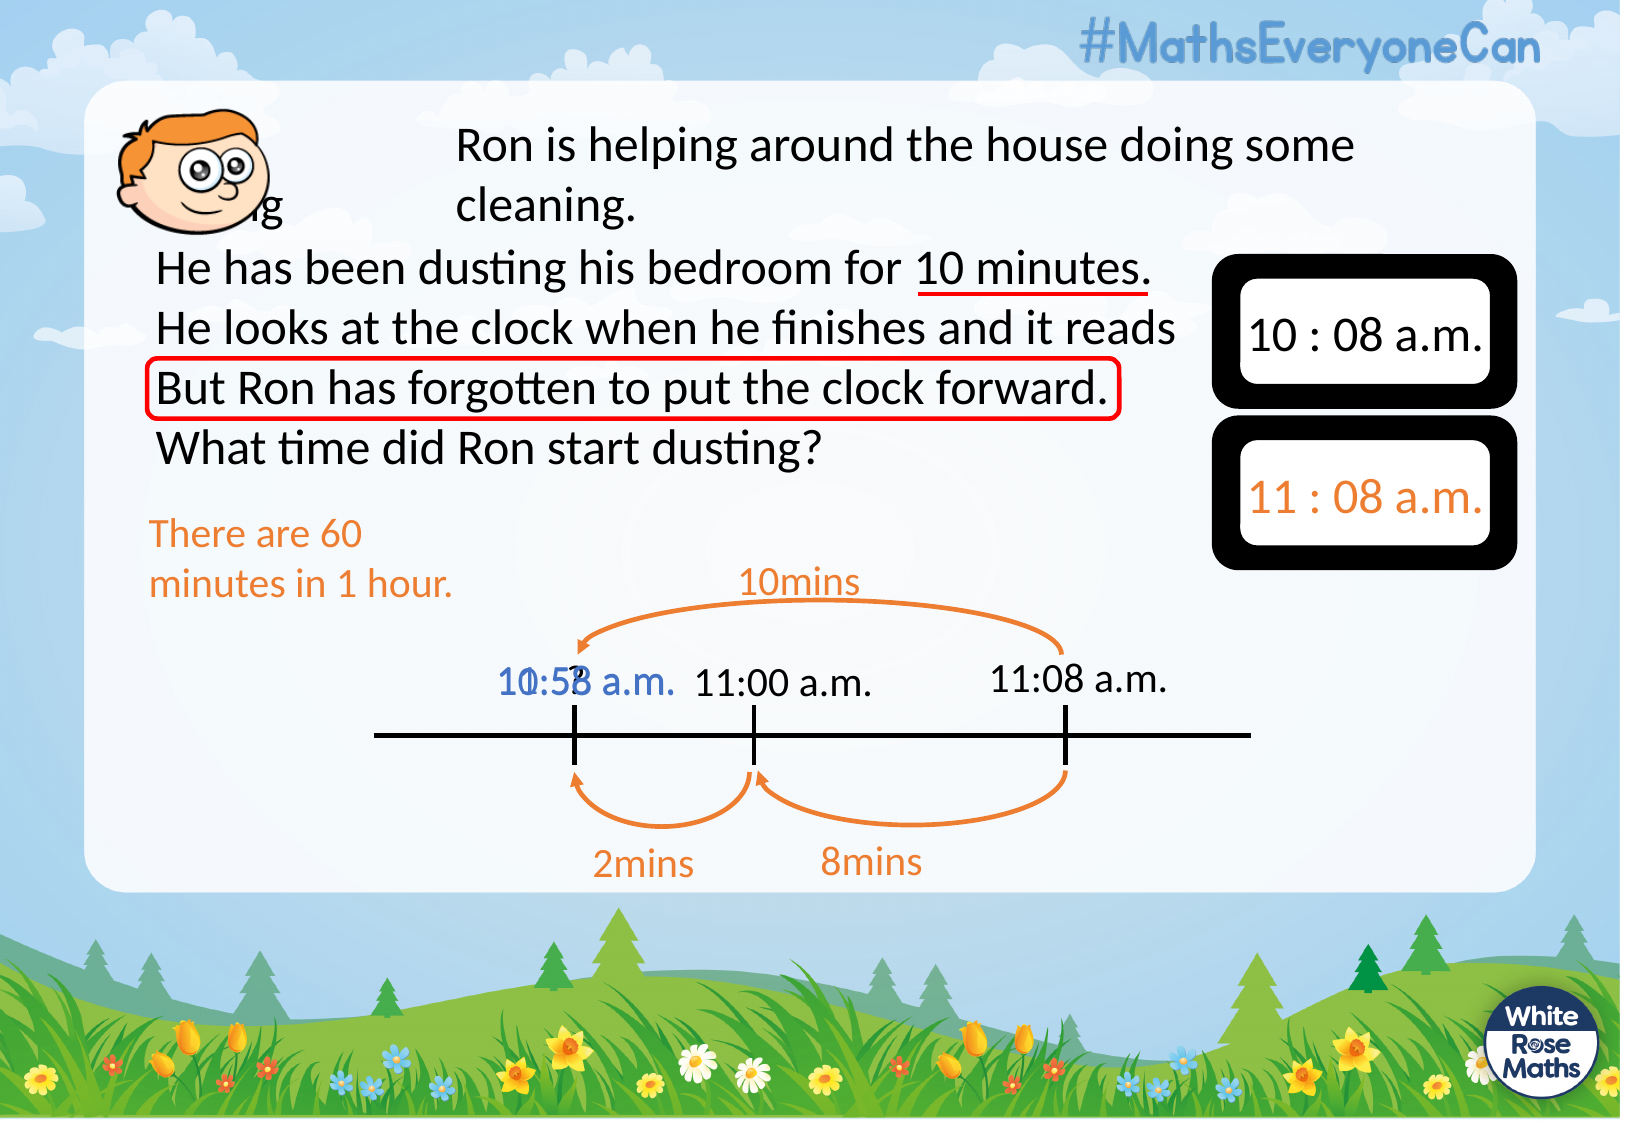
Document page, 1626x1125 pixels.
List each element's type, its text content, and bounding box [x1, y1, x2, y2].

text_box Ron is helping around the house doing some Spring cleaning. He has been dusting his bedroom for 10 minutes. [317, 104, 1431, 167]
text_box [755, 770, 1067, 826]
text_box 11:00 a.m. [773, 646, 970, 712]
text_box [1212, 255, 1555, 408]
text_box [570, 771, 750, 828]
text_box [577, 599, 1063, 655]
text_box 11:08 a.m. [973, 643, 1265, 709]
text_box There are 60 minutes in 1 hour. [133, 498, 485, 614]
picture [0, 0, 1626, 1125]
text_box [1212, 416, 1555, 570]
text_box [146, 357, 1121, 420]
text_box He looks at the clock when he finishes and it reads But Ron has forgotten to put the clock forward. What time did Ron start dusting? [140, 167, 1431, 483]
text_box 10:58 a.m. [481, 646, 773, 712]
